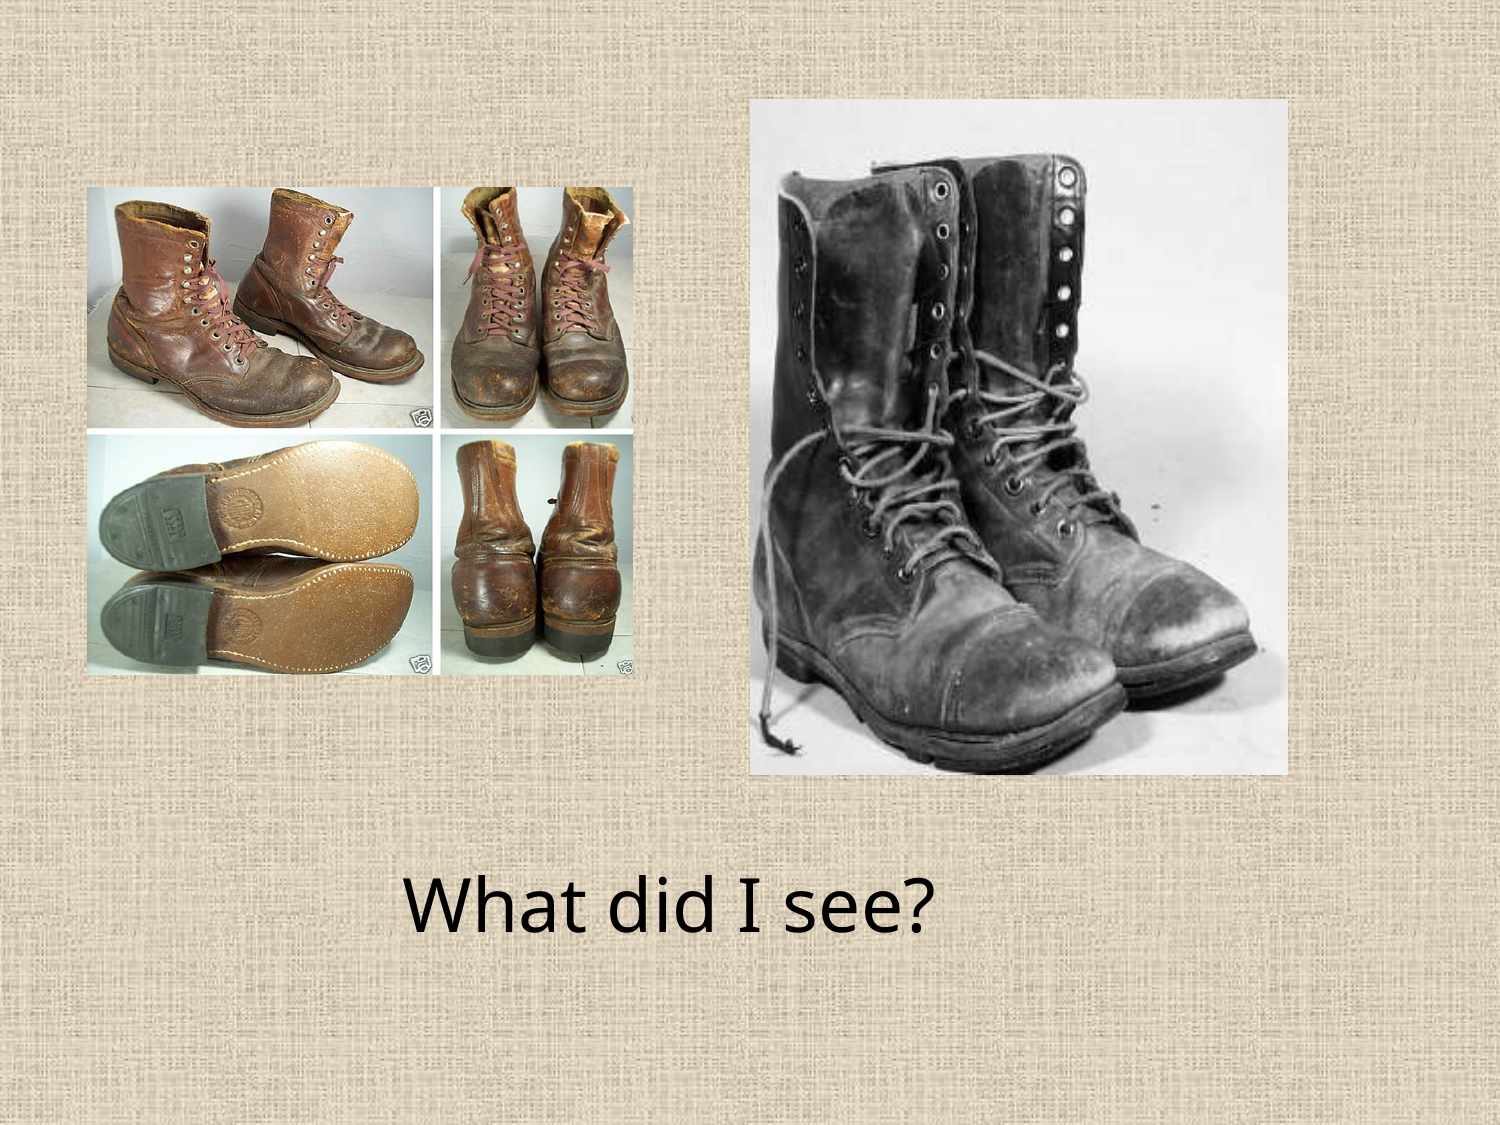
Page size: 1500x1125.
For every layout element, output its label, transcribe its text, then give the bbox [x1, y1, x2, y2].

picture [0, 0, 1500, 1125]
subtitle What did I see? [387, 849, 1113, 1000]
